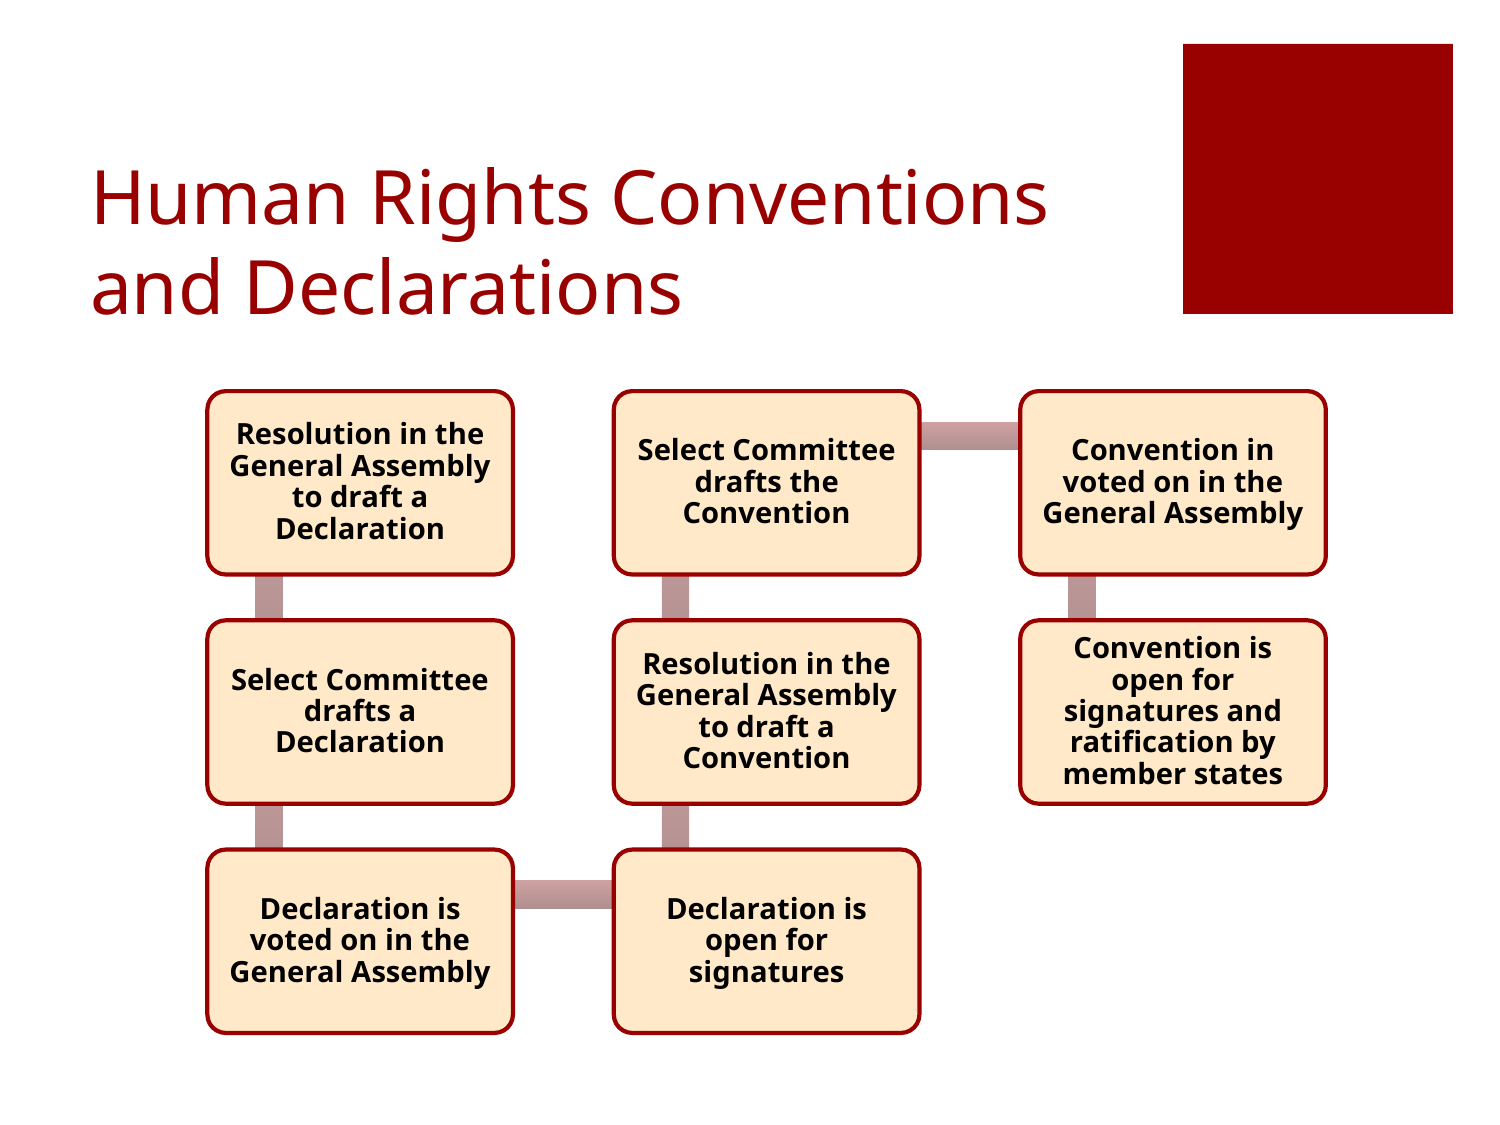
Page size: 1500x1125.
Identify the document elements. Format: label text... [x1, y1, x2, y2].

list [74, 390, 1459, 1034]
title Human Rights Conventions and Declarations [75, 149, 1143, 338]
